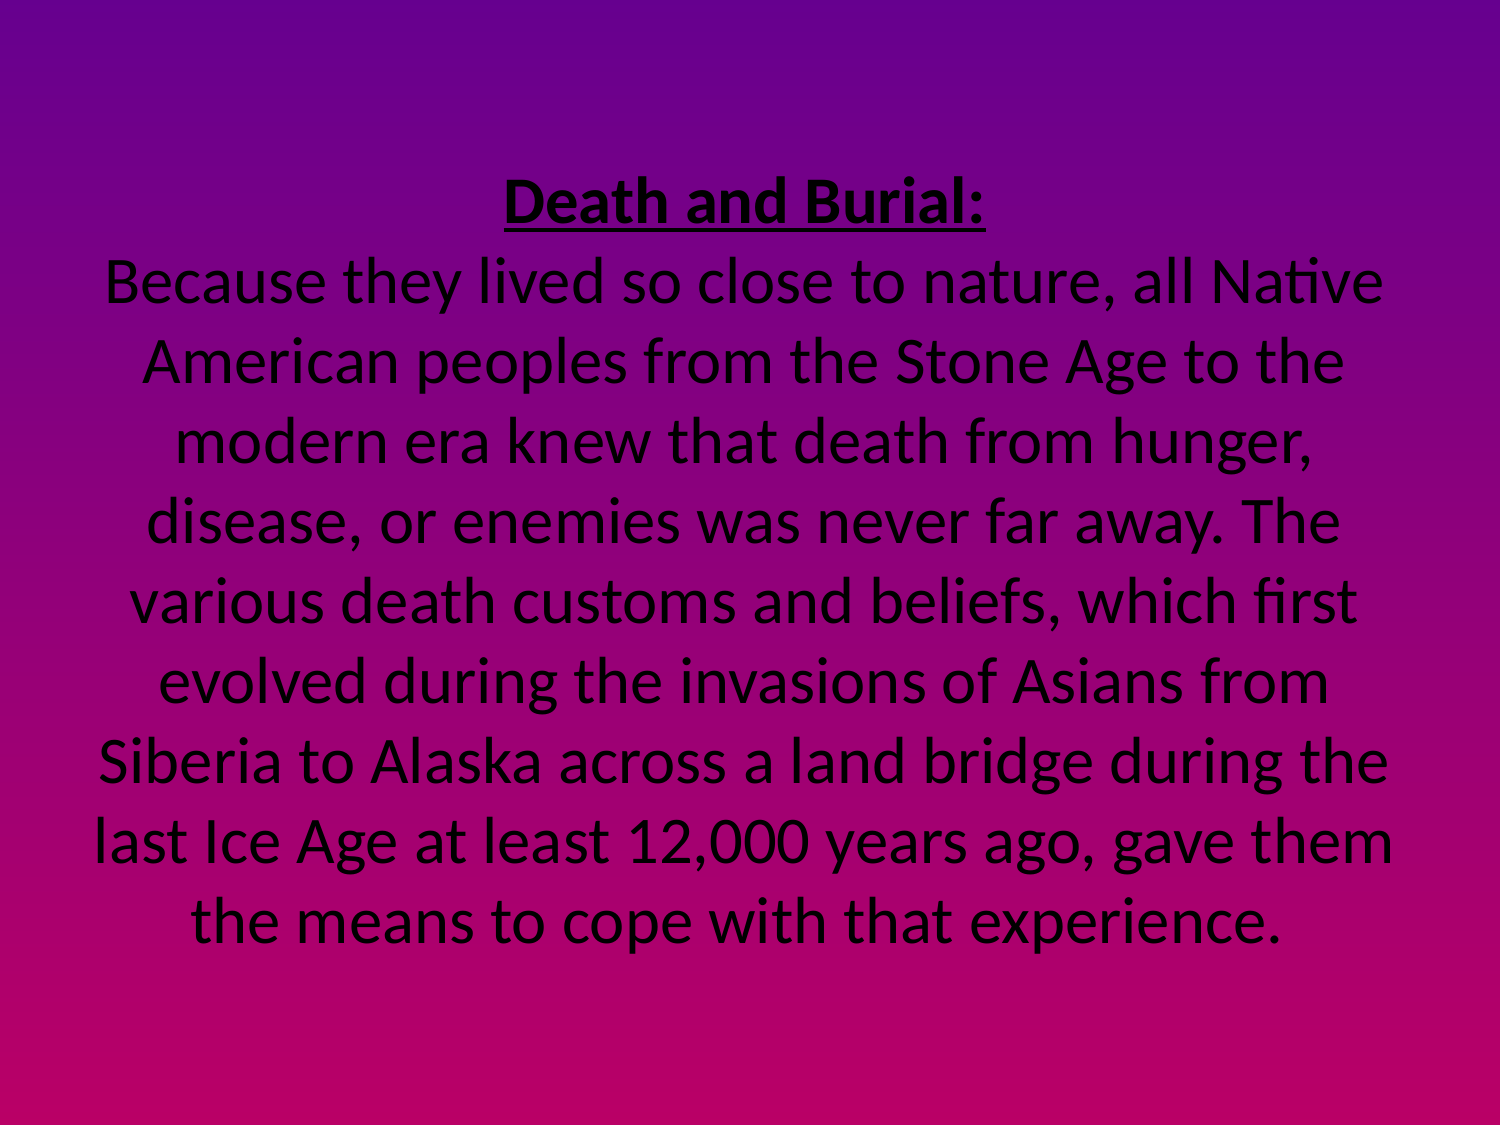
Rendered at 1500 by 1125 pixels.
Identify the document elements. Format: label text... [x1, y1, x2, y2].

text_box Death and Burial: Because they lived so close to nature, all Native American peoples from the Stone Age to the modern era knew that death from hunger, disease, or enemies was never far away. The various death customs and beliefs, which first evolved during the invasions of Asians from Siberia to Alaska across a land bridge during the last Ice Age at least 12,000 years ago, gave them the means to cope with that experience. [63, 149, 1427, 965]
